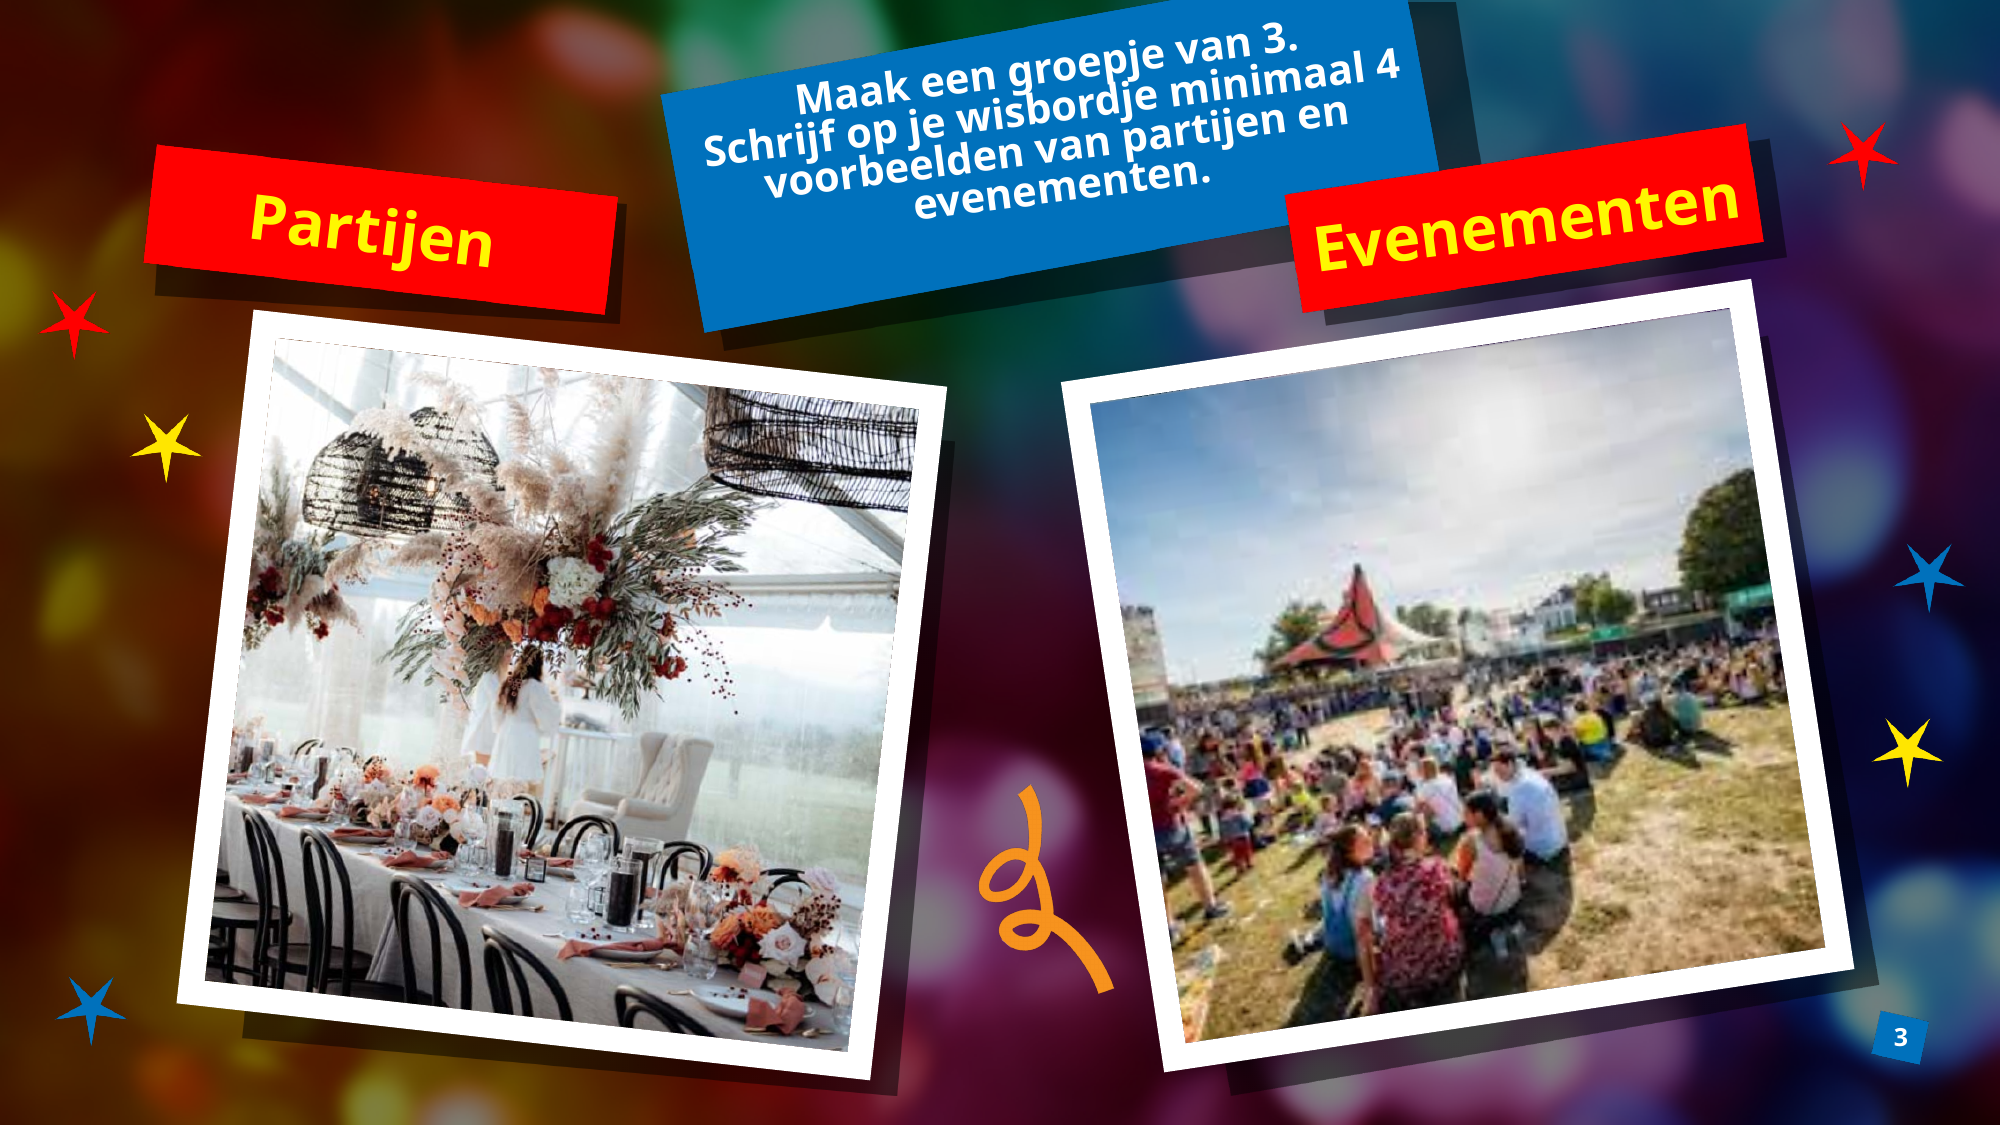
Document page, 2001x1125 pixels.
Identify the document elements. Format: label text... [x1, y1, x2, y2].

title Maak een groepje van 3. Schrijf op je wisbordje minimaal 4 voorbeelden van partijen en evenementen. [669, 0, 1444, 312]
list Evenementen [1290, 153, 1766, 315]
slide_number 3 [1866, 1008, 1936, 1069]
picture [0, 0, 2000, 1125]
list Partijen [142, 165, 617, 322]
